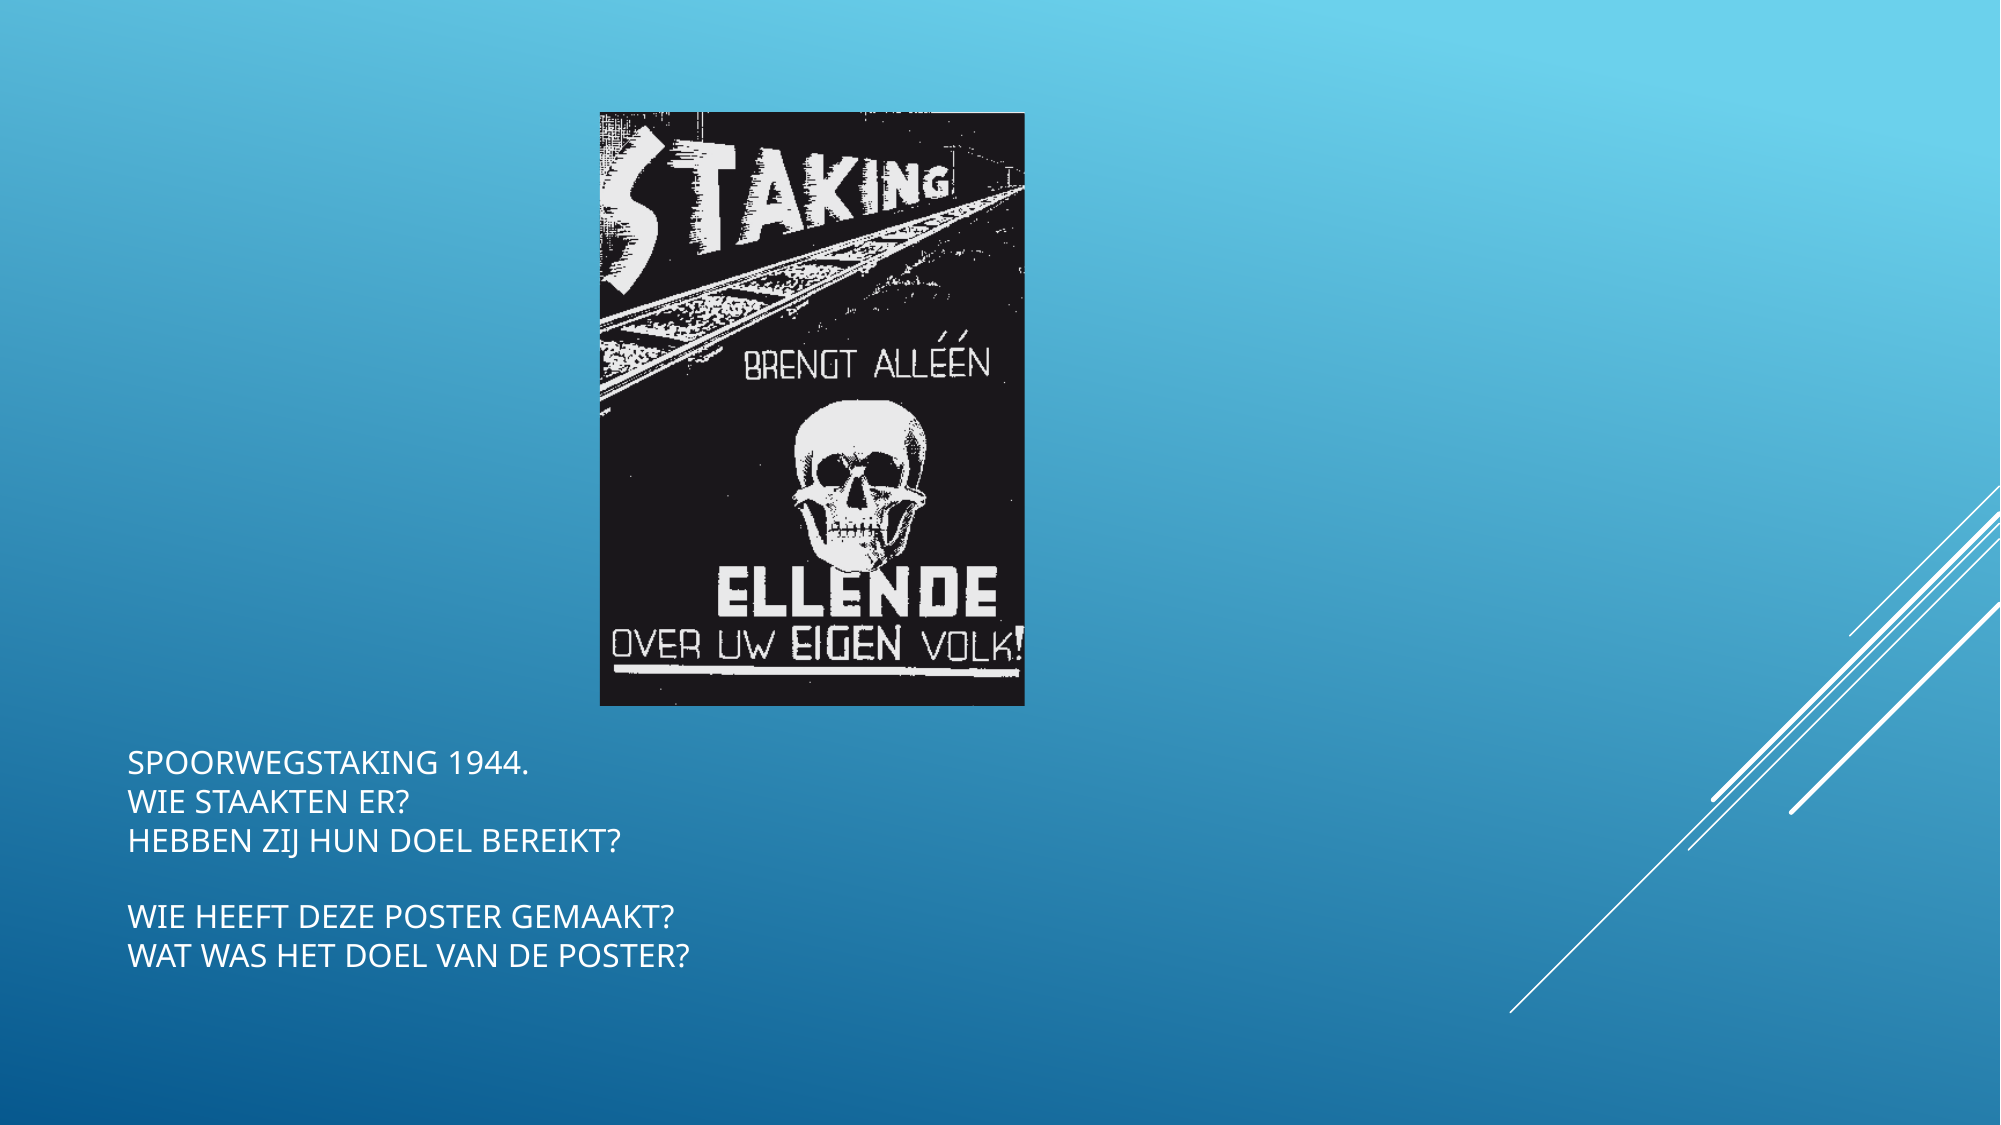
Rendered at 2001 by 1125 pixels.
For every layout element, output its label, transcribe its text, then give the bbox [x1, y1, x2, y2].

title Spoorwegstaking 1944. wie staakten er? Hebben zij hun doel bereikt? Wie heeft deze poster gemaakt? Wat was het doel van de poster? [112, 734, 1513, 982]
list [599, 112, 1025, 706]
